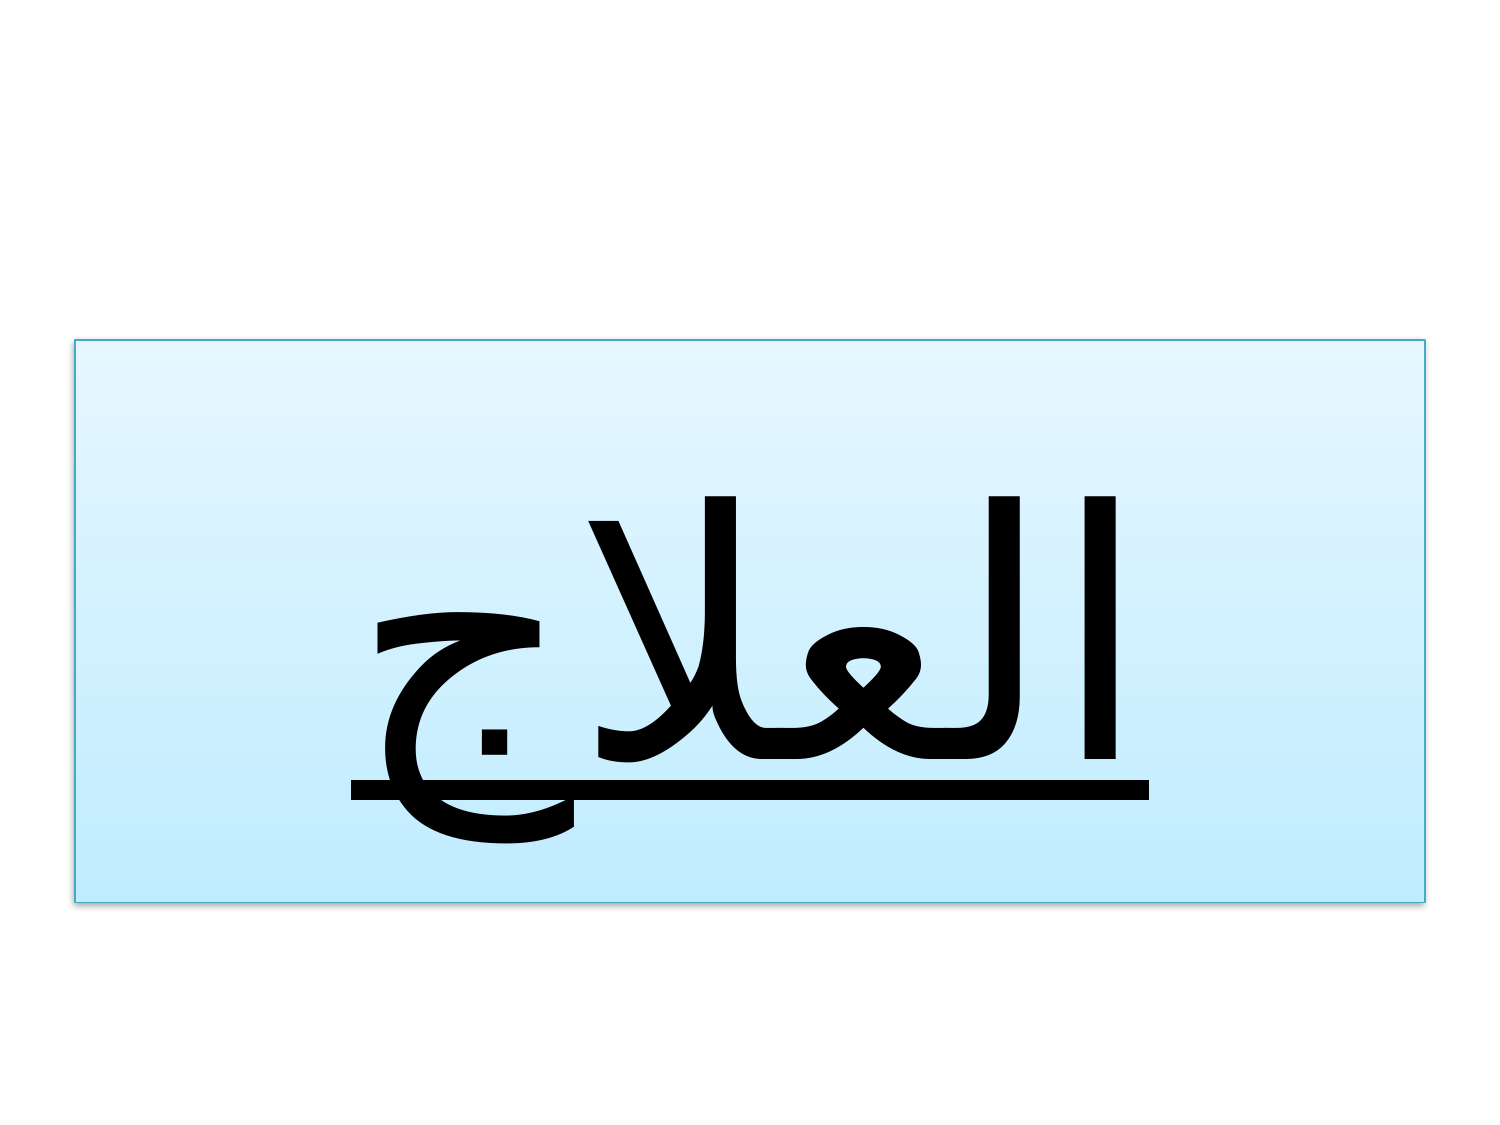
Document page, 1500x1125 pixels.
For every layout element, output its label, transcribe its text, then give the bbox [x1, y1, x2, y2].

title العلاج [74, 339, 1426, 903]
